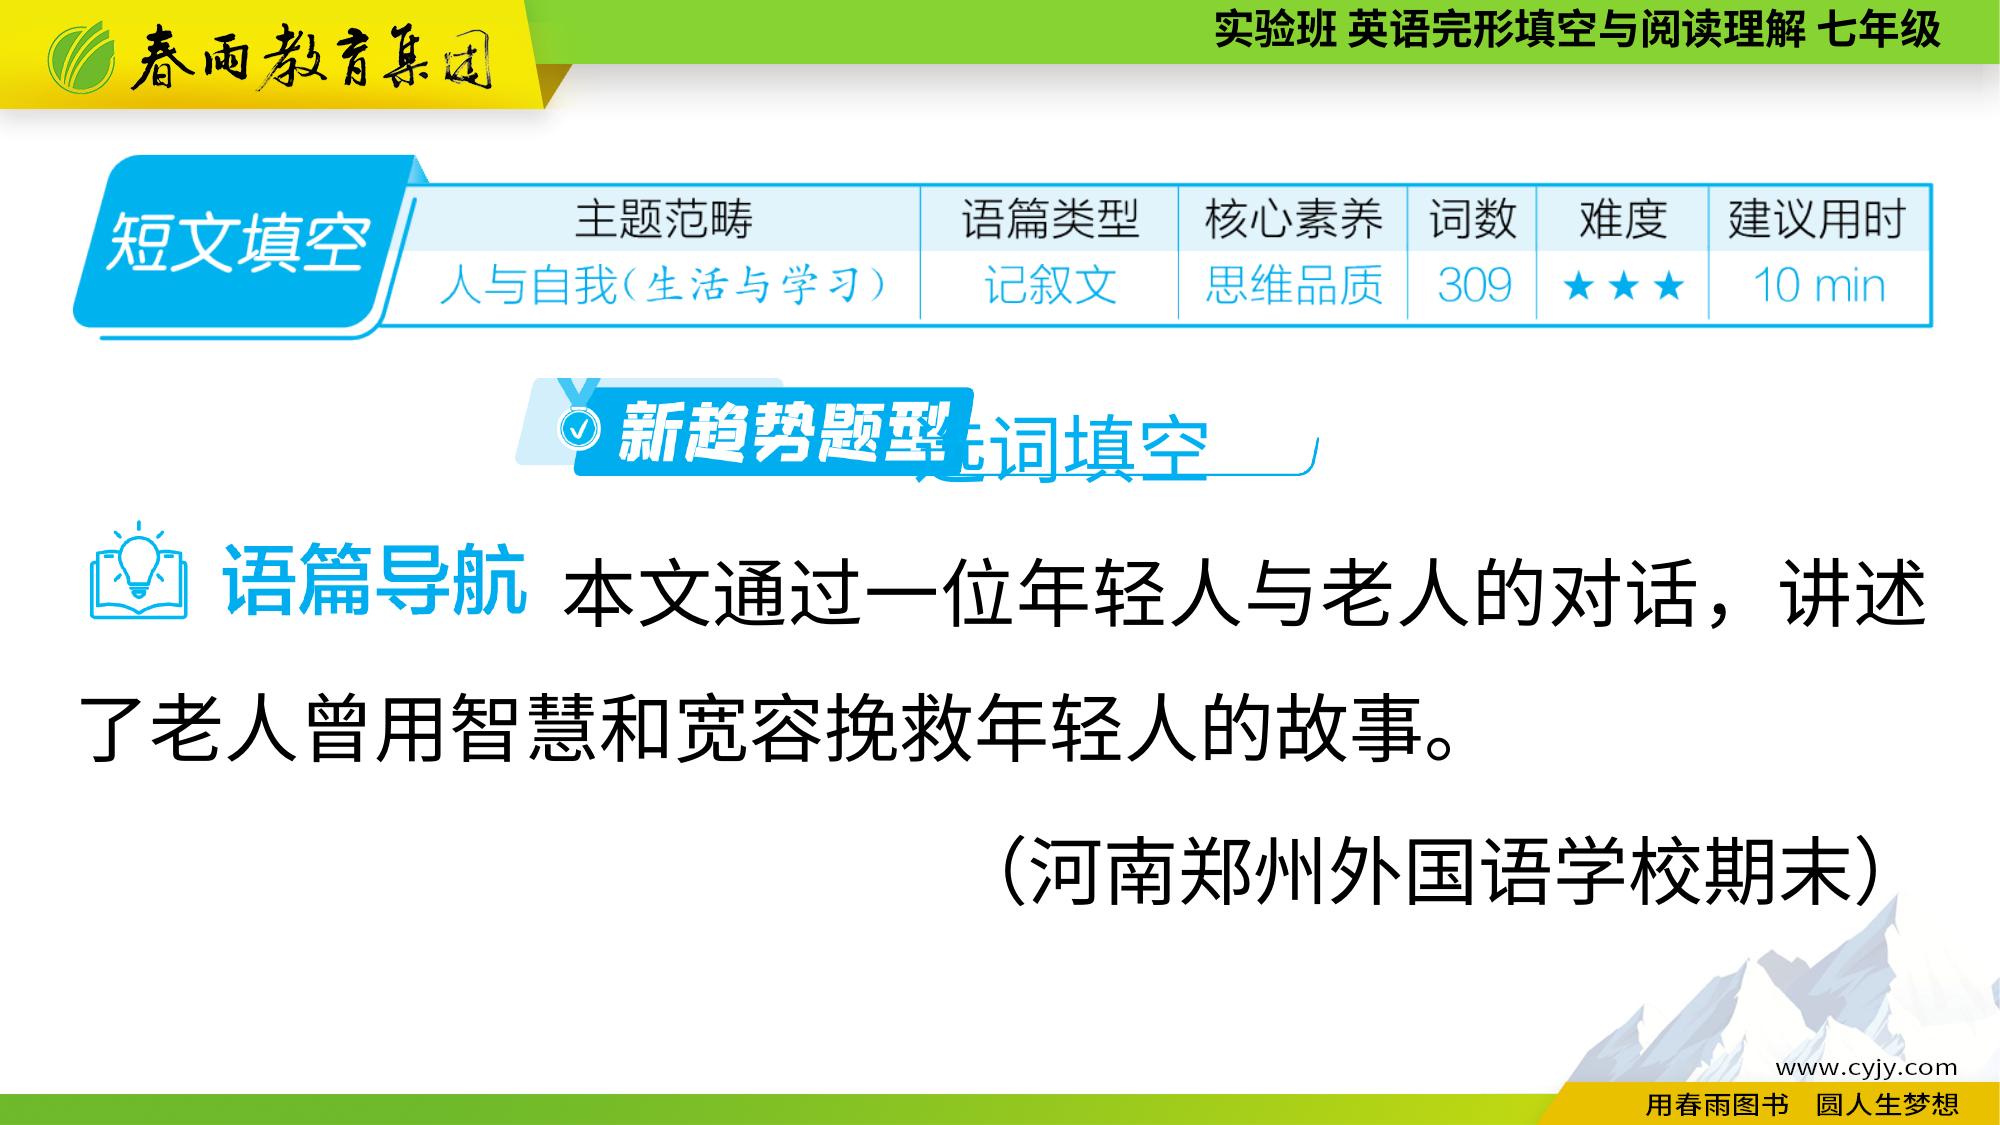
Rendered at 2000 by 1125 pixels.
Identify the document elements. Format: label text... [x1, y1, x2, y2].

text_box 选词填空 [59, 360, 1944, 494]
list 本文通过一位年轻人与老人的对话，讲述了老人曾用智慧和宽容挽救年轻人的故事。 [59, 494, 1944, 765]
text_box （河南郑州外国语学校期末） [834, 772, 1944, 923]
picture [0, 0, 2000, 1125]
